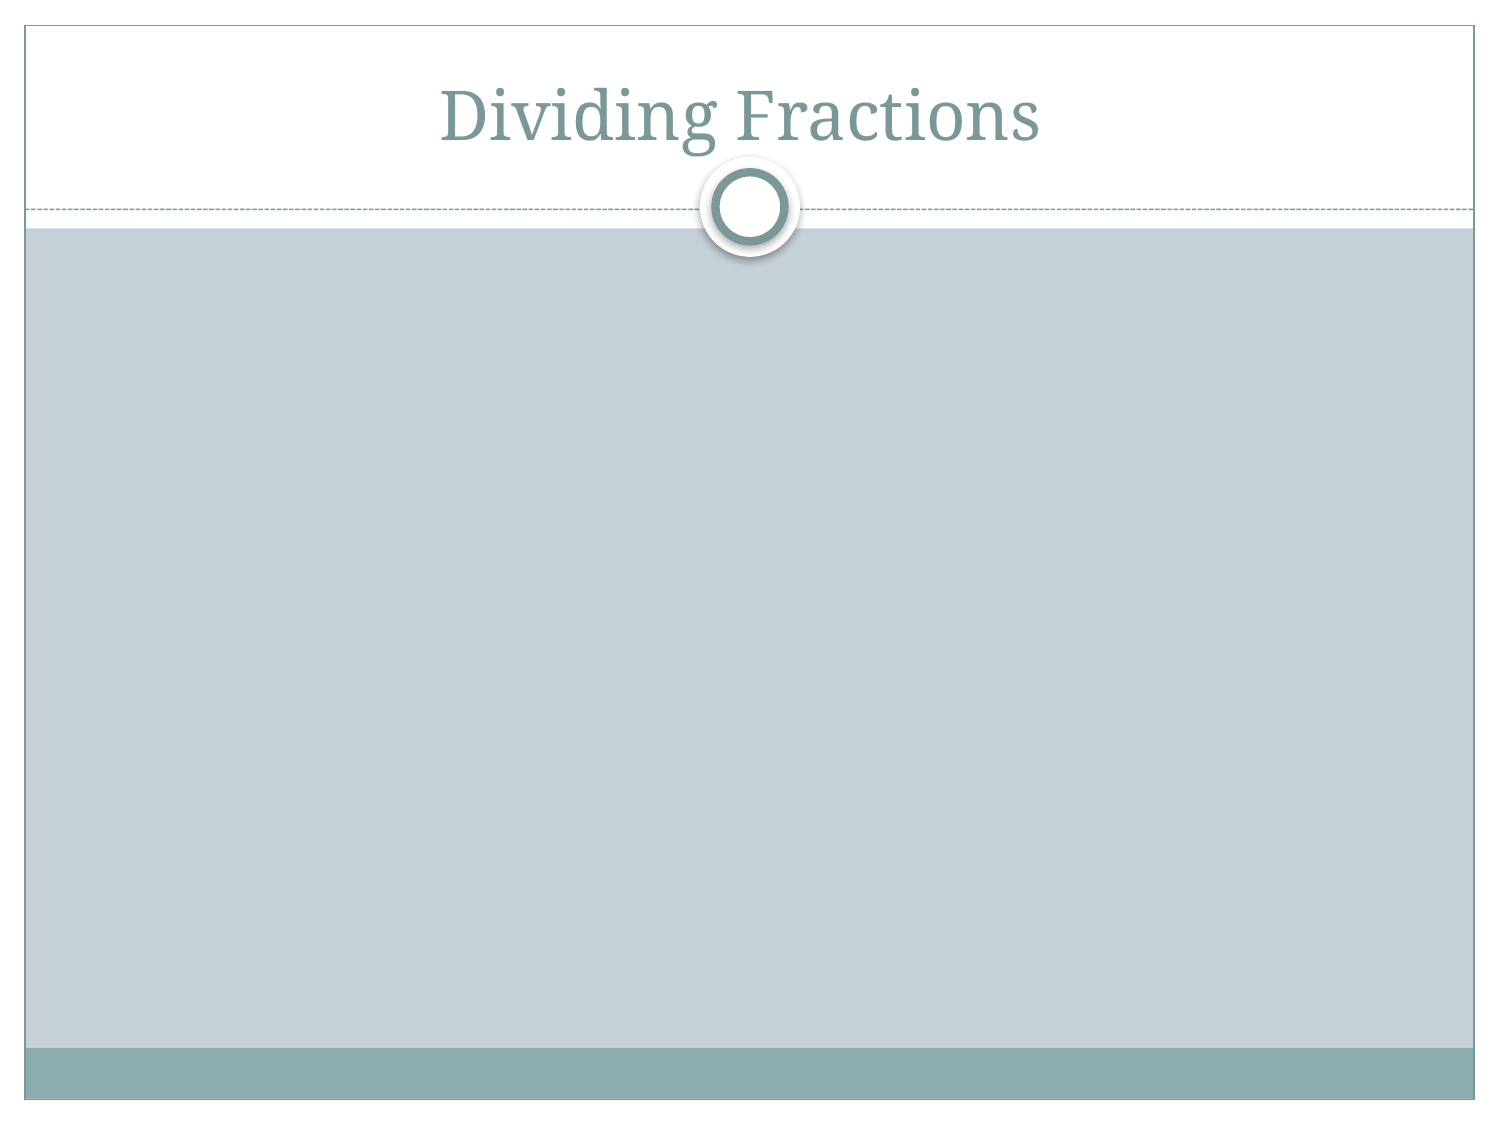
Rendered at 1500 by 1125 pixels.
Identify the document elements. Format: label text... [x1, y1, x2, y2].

title Dividing Fractions [49, 37, 1450, 162]
